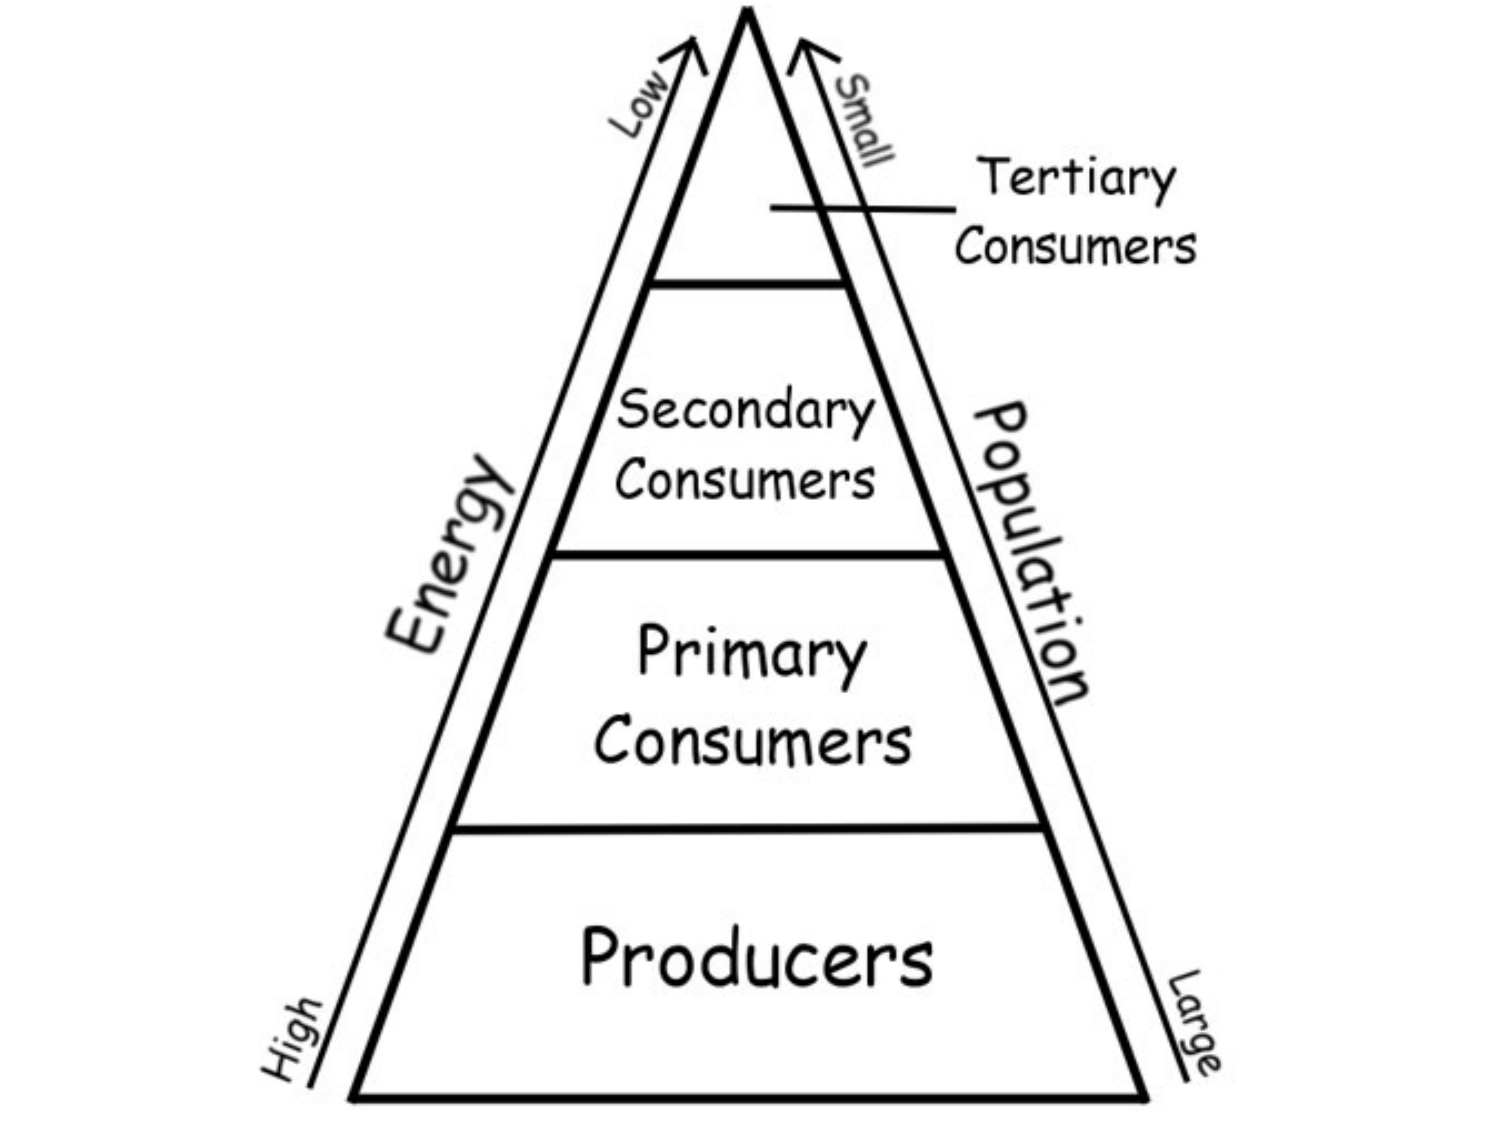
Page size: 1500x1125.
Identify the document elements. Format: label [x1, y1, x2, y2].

picture [99, 1, 1389, 1113]
